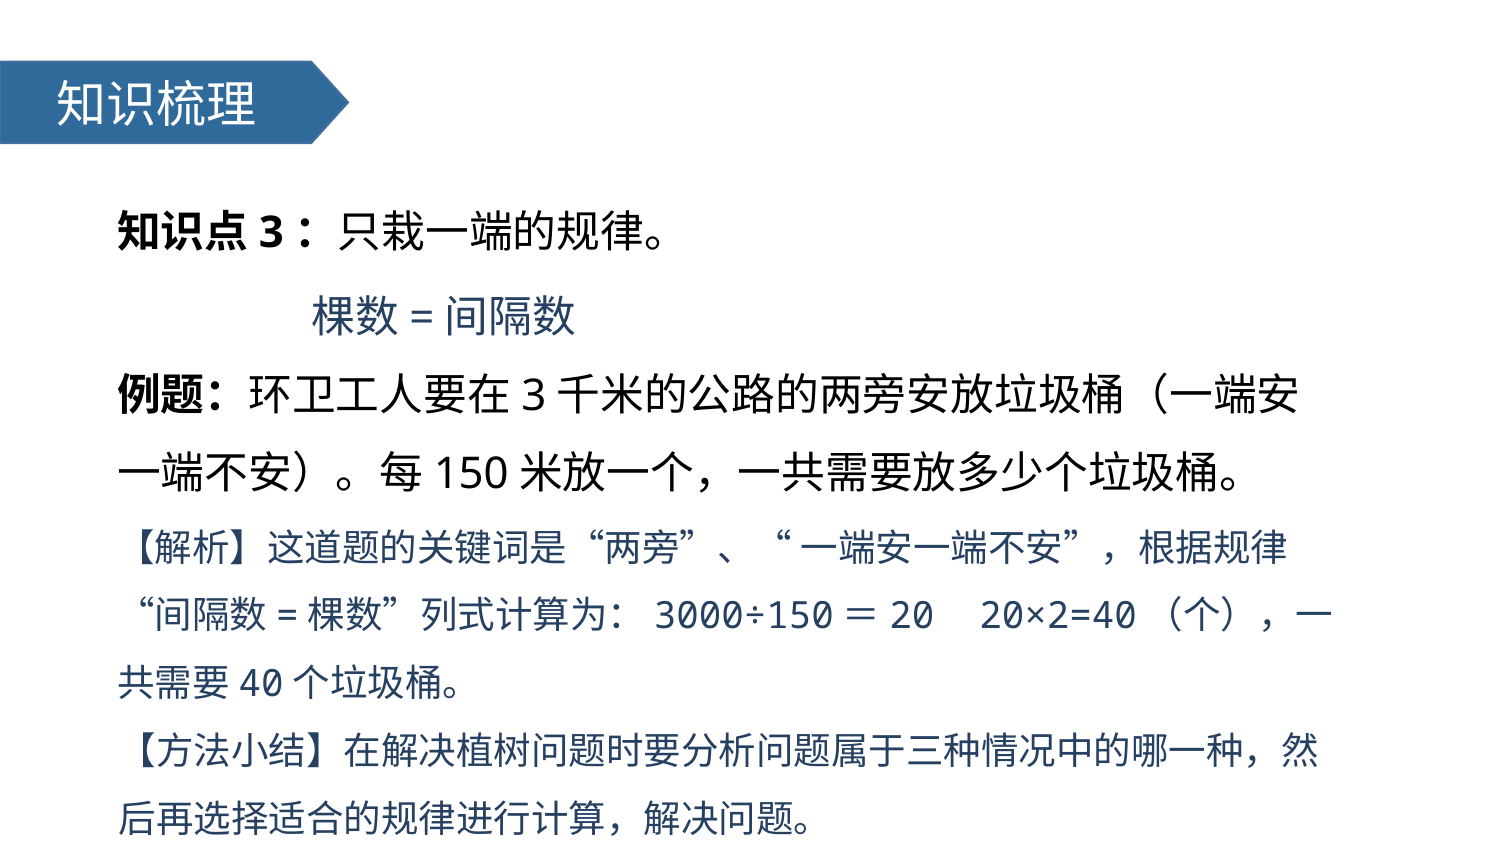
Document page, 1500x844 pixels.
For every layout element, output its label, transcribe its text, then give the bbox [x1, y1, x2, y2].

text_box 知识点3：只栽一端的规律。 [105, 197, 1254, 262]
text_box 棵数=间隔数 [219, 257, 1407, 348]
text_box 知识梳理 [0, 61, 349, 144]
text_box 例题：环卫工人要在3千米的公路的两旁安放垃圾桶（一端安一端不安）。每150米放一个，一共需要放多少个垃圾桶。 [105, 334, 1349, 495]
text_box 【方法小结】在解决植树问题时要分析问题属于三种情况中的哪一种，然后再选择适合的规律进行计算，解决问题。 [107, 710, 1349, 844]
text_box 【解析】这道题的关键词是“两旁”、“ 一端安一端不安”，根据规律“间隔数=棵数”列式计算为：3000÷150＝20 20×2=40（个），一共需要40个垃圾桶。 [105, 495, 1349, 710]
